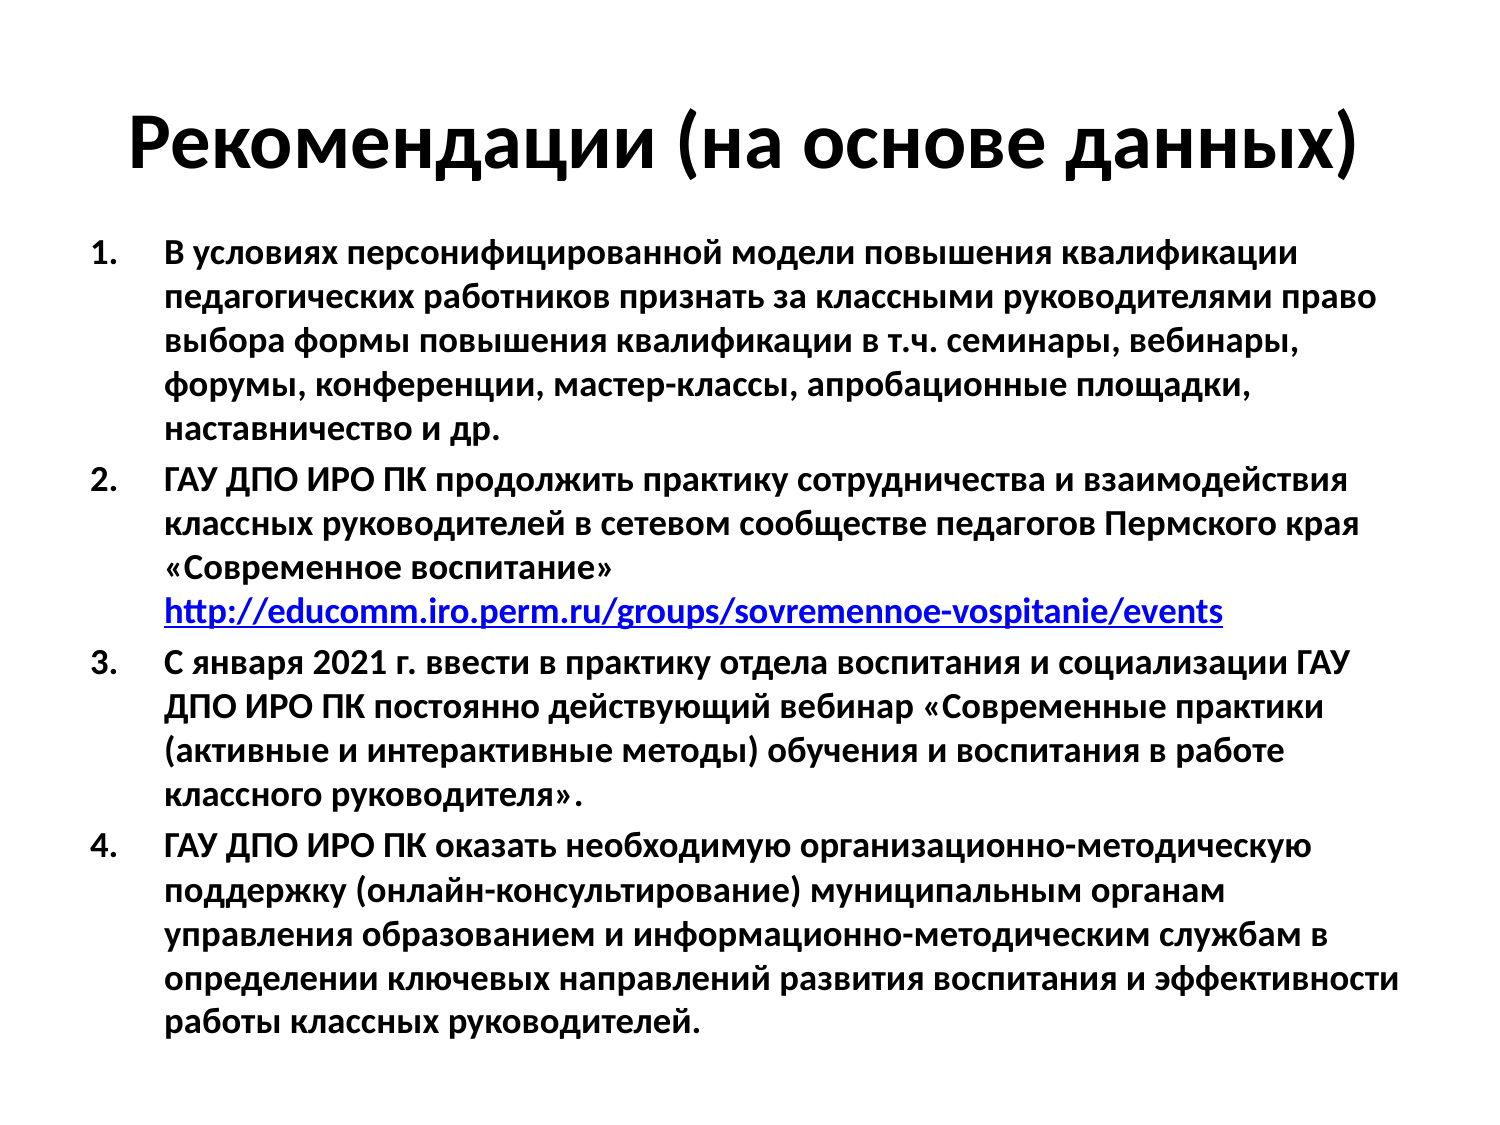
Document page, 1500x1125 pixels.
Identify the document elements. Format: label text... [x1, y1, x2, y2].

list В условиях персонифицированной модели повышения квалификации педагогических работников признать за классными руководителями право выбора формы повышения квалификации в т.ч. семинары, вебинары, форумы, конференции, мастер-классы, апробационные площадки, наставничество и др. ГАУ ДПО ИРО ПК продолжить практику сотрудничества и взаимодействия классных руководителей в сетевом сообществе педагогов Пермского края «Современное воспитание» http://educomm.iro.perm.ru/groups/sovremennoe-vospitanie/events С января 2021 г. ввести в практику отдела воспитания и социализации ГАУ ДПО ИРО ПК постоянно действующий вебинар «Современные практики (активные и интерактивные методы) обучения и воспитания в работе классного руководителя». ГАУ ДПО ИРО ПК оказать необходимую организационно-методическую поддержку (онлайн-консультирование) муниципальным органам управления образованием и информационно-методическим службам в определении ключевых направлений развития воспитания и эффективности работы классных руководителей. [75, 219, 1425, 1059]
title Рекомендации (на основе данных) [88, 42, 1439, 231]
